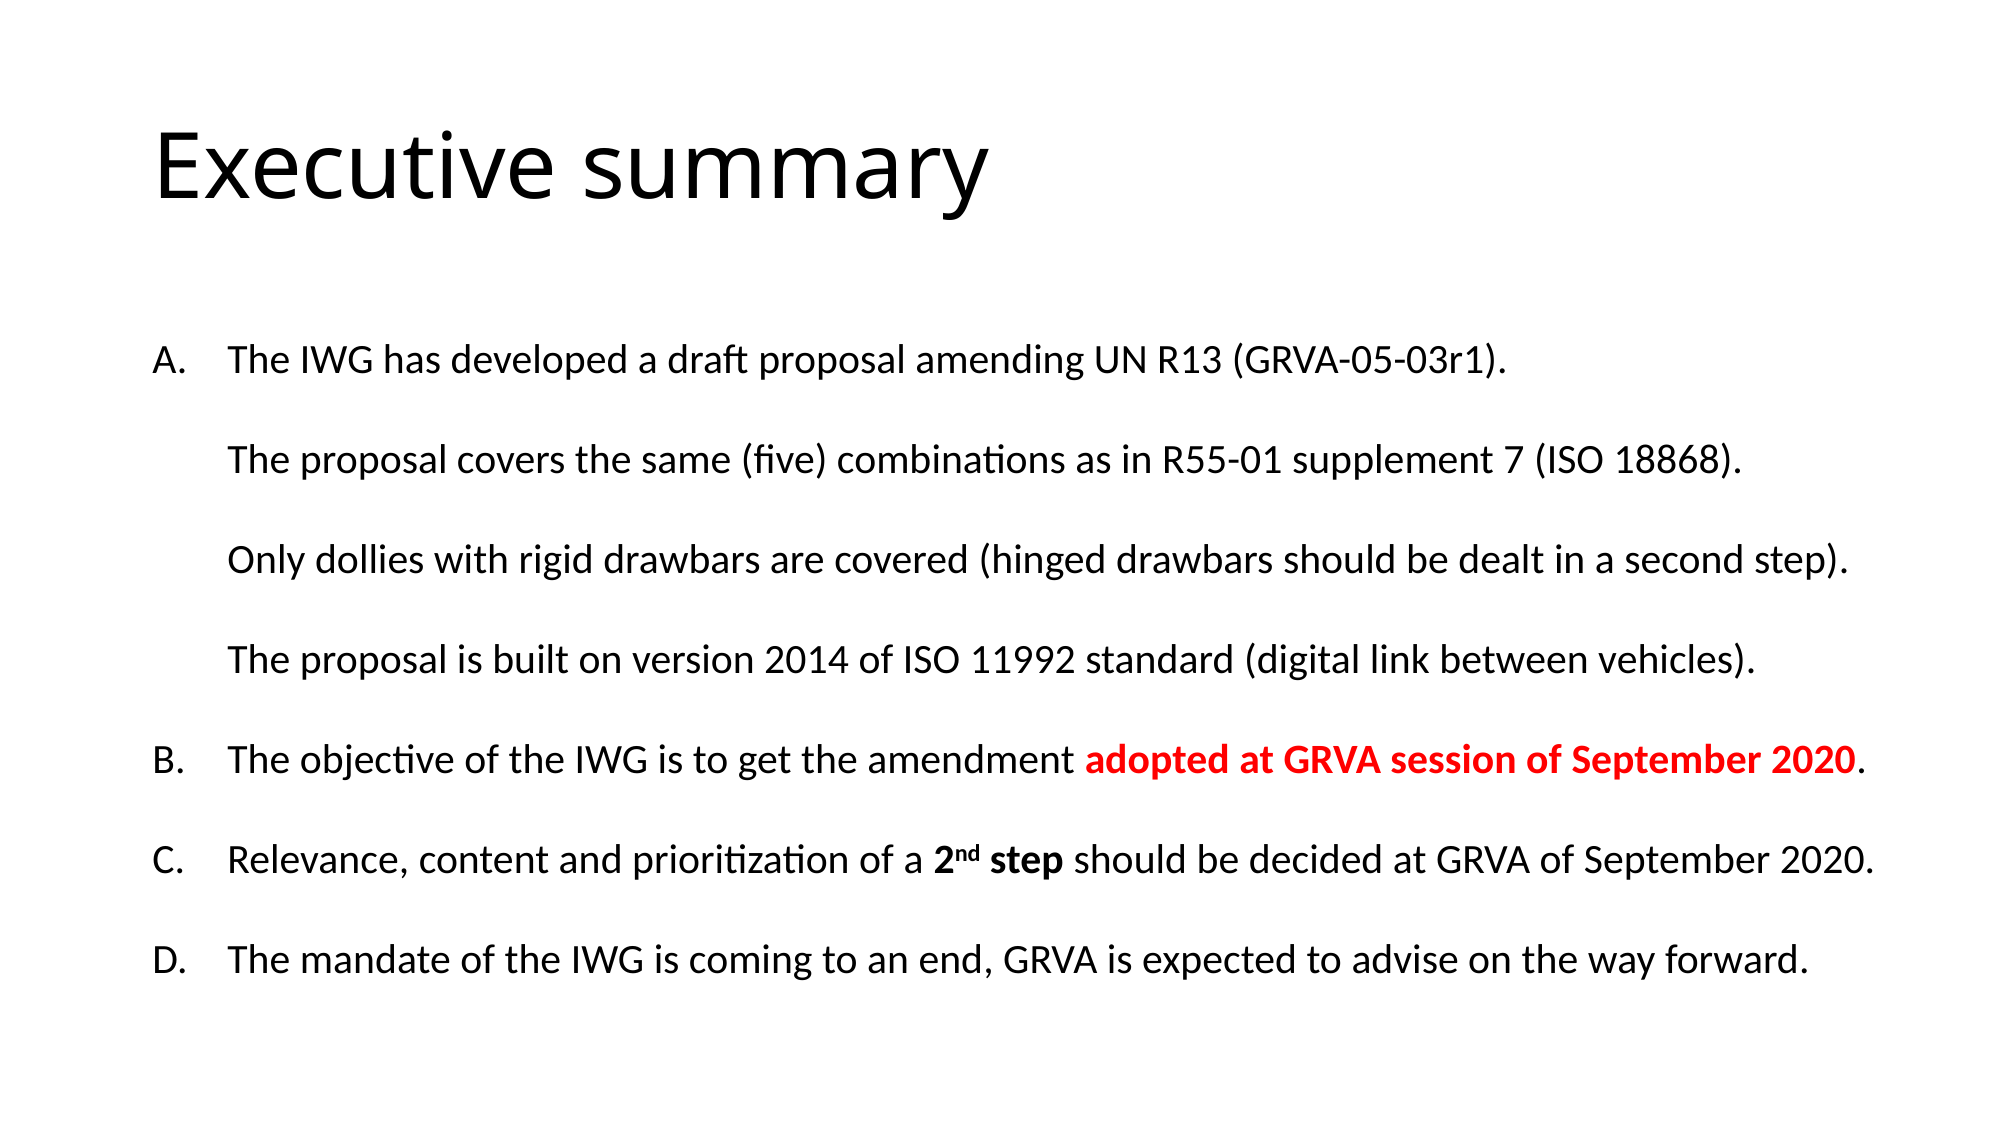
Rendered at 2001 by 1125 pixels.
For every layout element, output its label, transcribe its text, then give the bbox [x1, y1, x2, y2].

title Executive summary [137, 59, 1863, 278]
list The IWG has developed a draft proposal amending UN R13 (GRVA-05-03r1). The proposal covers the same (five) combinations as in R55-01 supplement 7 (ISO 18868). Only dollies with rigid drawbars are covered (hinged drawbars should be dealt in a second step). The proposal is built on version 2014 of ISO 11992 standard (digital link between vehicles). The objective of the IWG is to get the amendment adopted at GRVA session of September 2020. Relevance, content and prioritization of a 2nd step should be decided at GRVA of September 2020. The mandate of the IWG is coming to an end, GRVA is expected to advise on the way forward. [137, 299, 1932, 1014]
